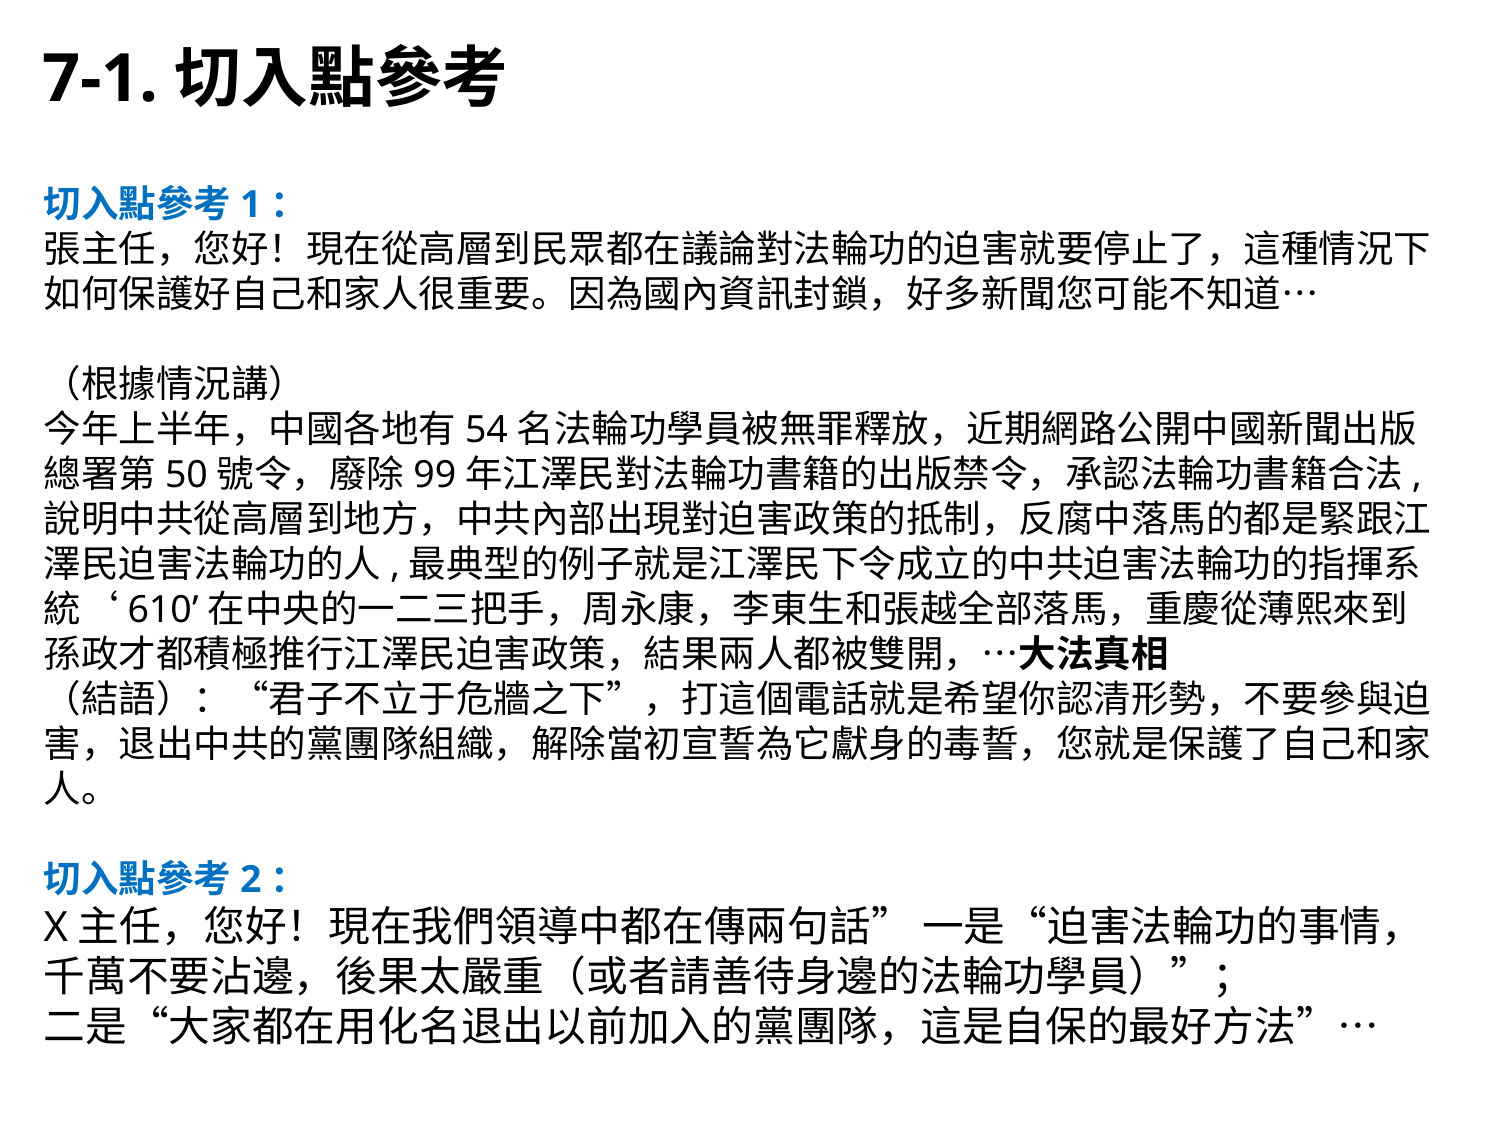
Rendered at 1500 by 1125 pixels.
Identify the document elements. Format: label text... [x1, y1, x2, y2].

text_box 7-1.切入點參考 [27, 27, 524, 122]
text_box 切入點參考1： 張主任，您好！現在從高層到民眾都在議論對法輪功的迫害就要停止了，這種情況下如何保護好自己和家人很重要。因為國內資訊封鎖，好多新聞您可能不知道… （根據情況講） 今年上半年，中國各地有54名法輪功學員被無罪釋放，近期網路公開中國新聞出版總署第50號令，廢除99年江澤民對法輪功書籍的出版禁令，承認法輪功書籍合法, 說明中共從高層到地方，中共內部出現對迫害政策的抵制，反腐中落馬的都是緊跟江澤民迫害法輪功的人,最典型的例子就是江澤民下令成立的中共迫害法輪功的指揮系統‘610’在中央的一二三把手，周永康，李東生和張越全部落馬，重慶從薄熙來到孫政才都積極推行江澤民迫害政策，結果兩人都被雙開，…大法真相 （結語）：“君子不立于危牆之下”，打這個電話就是希望你認清形勢，不要參與迫害，退出中共的黨團隊組織，解除當初宣誓為它獻身的毒誓，您就是保護了自己和家人。 切入點參考2： X主任，您好！現在我們領導中都在傳兩句話” 一是“迫害法輪功的事情，千萬不要沾邊，後果太嚴重（或者請善待身邊的法輪功學員）”； 二是“大家都在用化名退出以前加入的黨團隊，這是自保的最好方法”… [28, 172, 1459, 1098]
